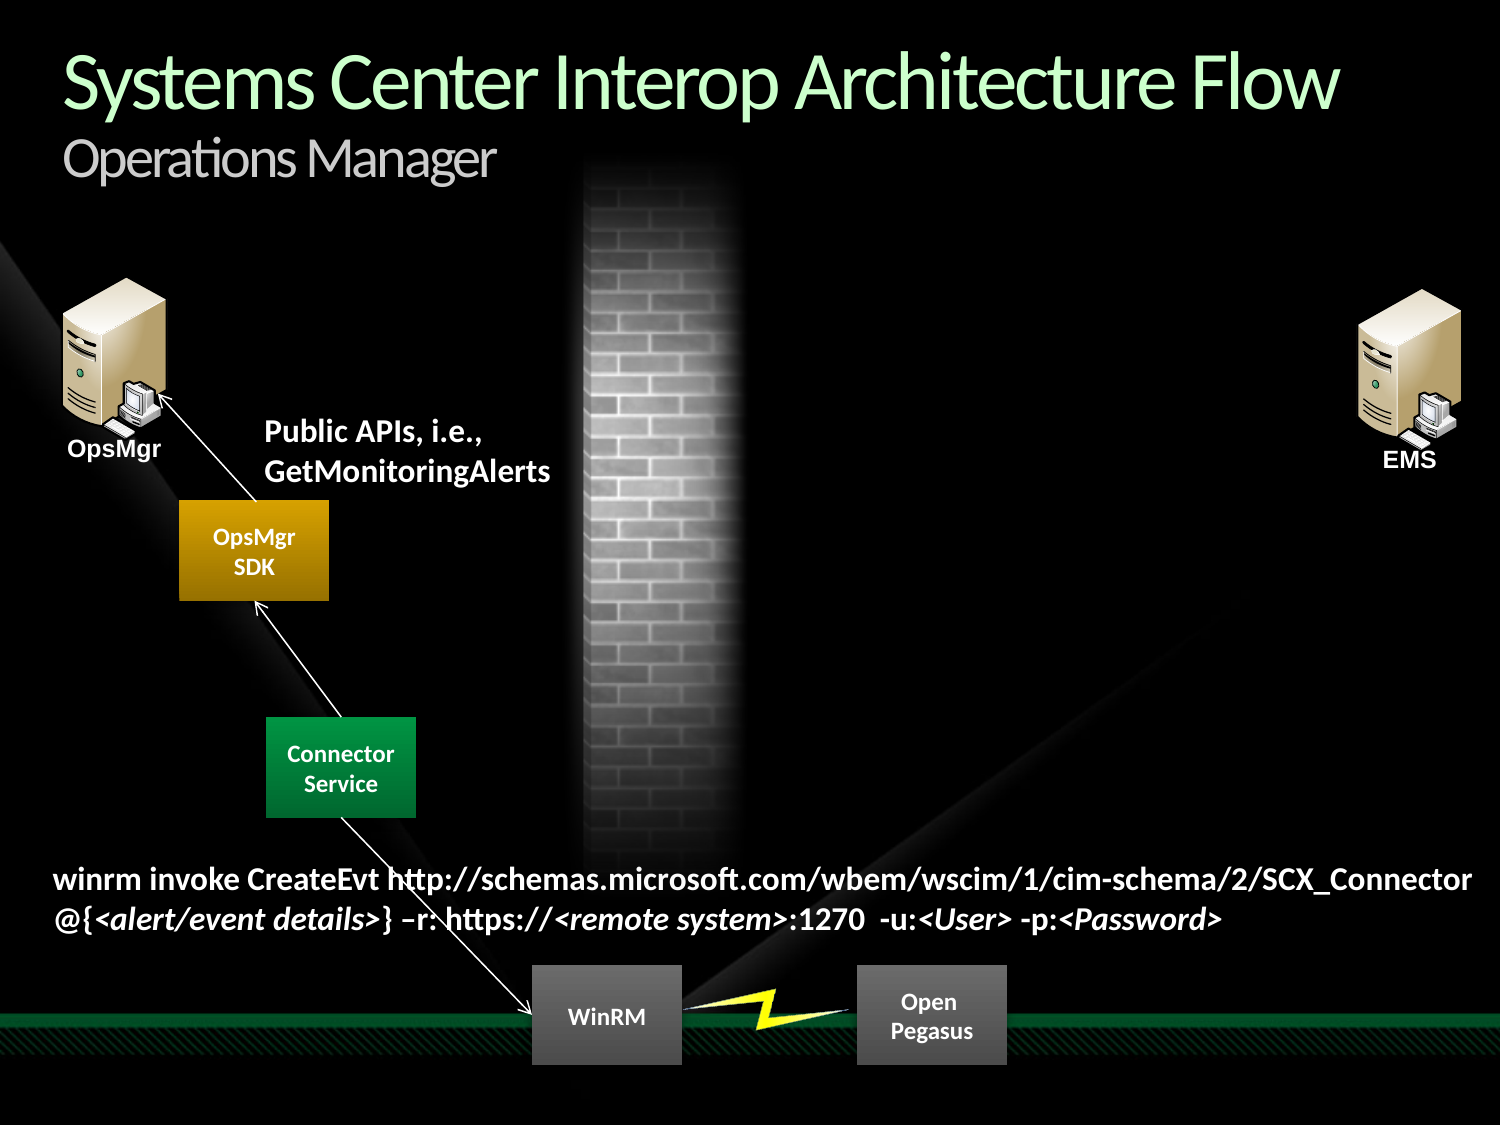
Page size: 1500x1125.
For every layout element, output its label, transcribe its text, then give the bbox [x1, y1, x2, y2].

text_box winrm invoke CreateEvt http://schemas.microsoft.com/wbem/wscim/1/cim-schema/2/SCX_Connector @{<alert/event details>} –r: https://<remote system>:1270 -u:<User> -p:<Password> [541, 849, 1490, 945]
text_box Connector Service [266, 716, 417, 818]
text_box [1354, 271, 1470, 476]
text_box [152, 398, 262, 498]
picture [0, 0, 1500, 1125]
text_box OpsMgr SDK [179, 500, 330, 601]
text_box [674, 971, 858, 1074]
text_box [52, 271, 176, 476]
title Systems Center Interop Architecture Flow Operations Manager [62, 37, 1438, 147]
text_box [337, 820, 536, 1012]
text_box Open Pegasus [857, 964, 1008, 1066]
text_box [239, 615, 357, 703]
text_box Public APIs, i.e., GetMonitoringAlerts [264, 401, 554, 497]
text_box winrm invoke CreateEvt http://schemas.microsoft.com/wbem/wscim/1/cim-schema/2/SCX_Connector @{<alert/event details>} –r: https://<remote system>:1270 -u:<User> -p:<Password> [37, 849, 331, 945]
text_box WinRM [531, 964, 682, 1066]
